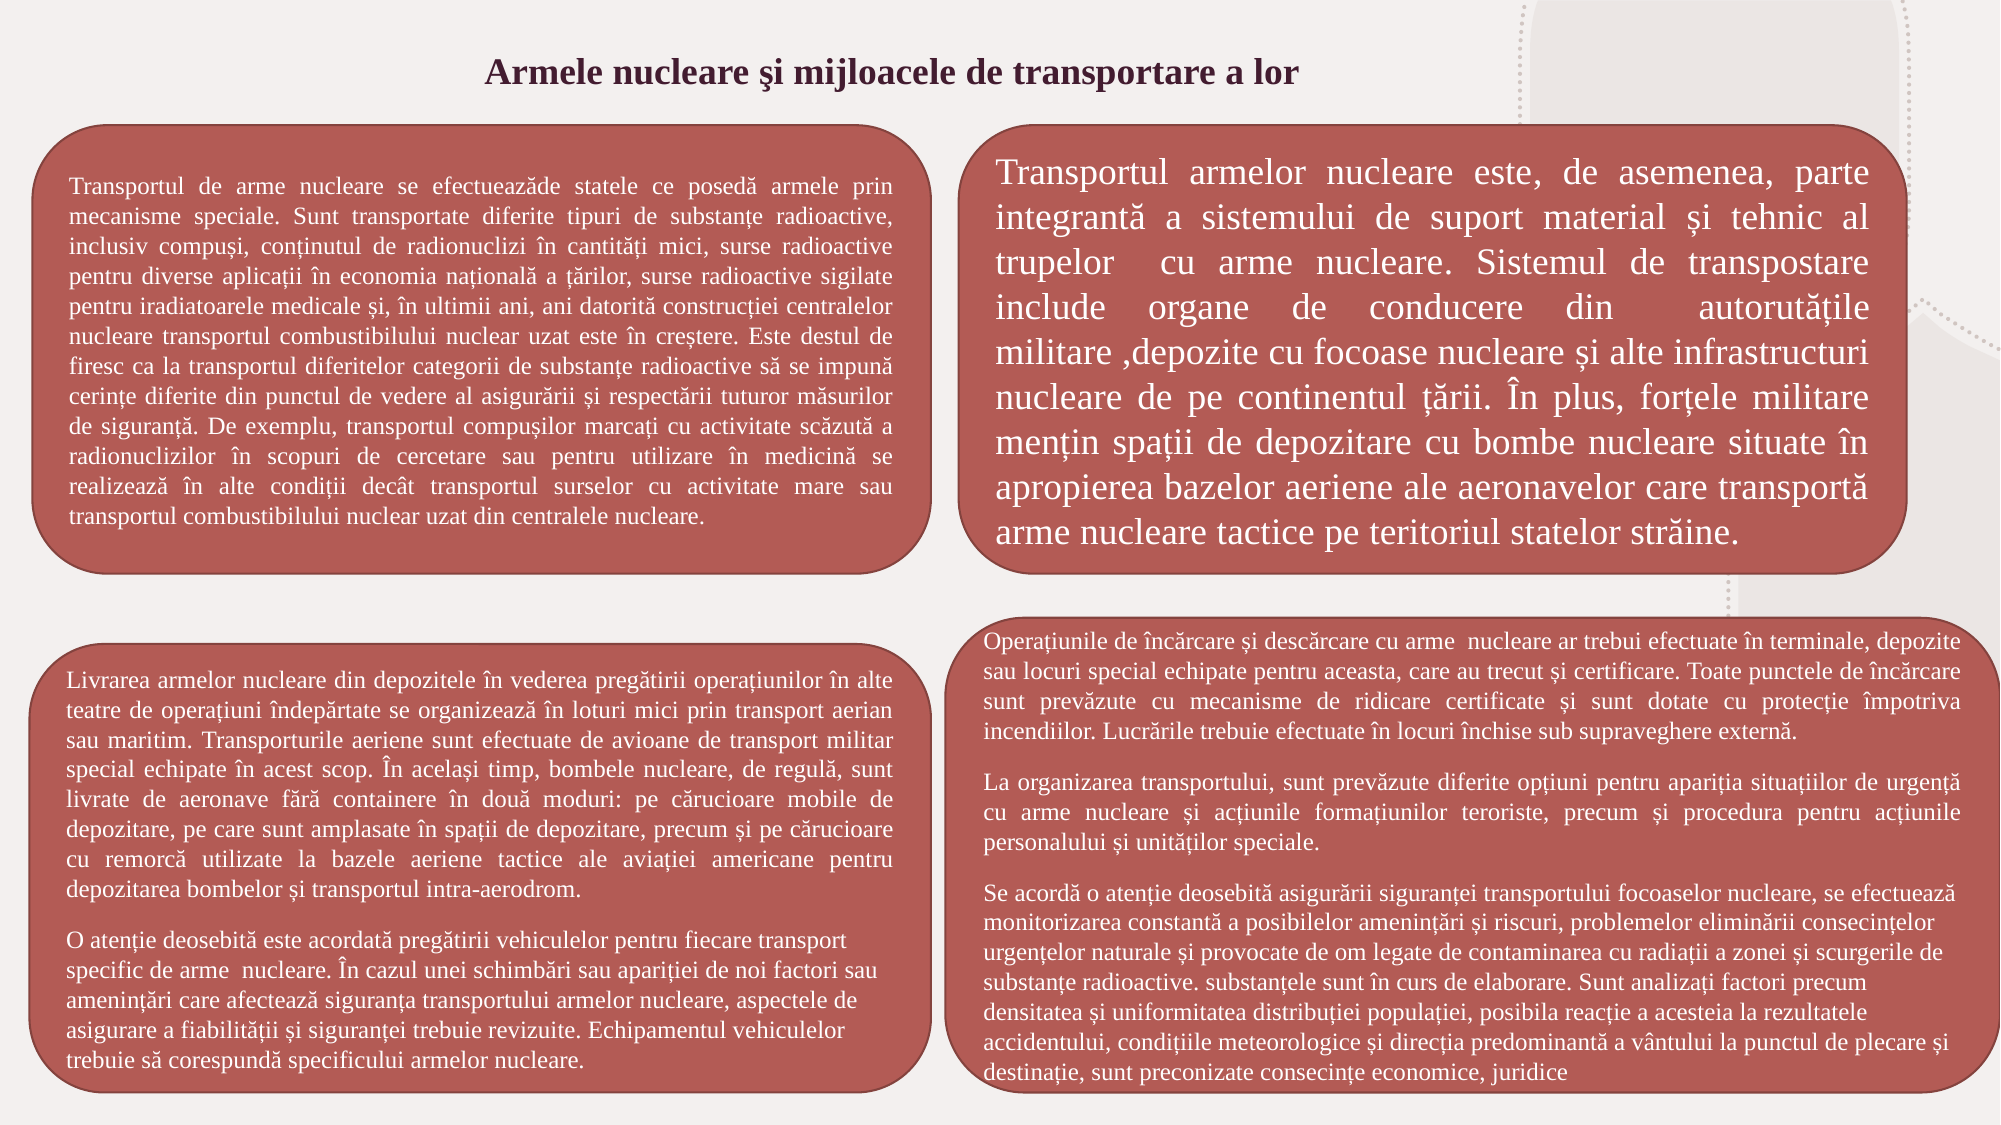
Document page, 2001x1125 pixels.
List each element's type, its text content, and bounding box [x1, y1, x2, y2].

text_box Transportul de arme nucleare se efectueazăde statele ce posedă armele prin mecanisme speciale. Sunt transportate diferite tipuri de substanțe radioactive, inclusiv compuși, conținutul de radionuclizi în cantități mici, surse radioactive pentru diverse aplicații în economia națională a țărilor, surse radioactive sigilate pentru iradiatoarele medicale și, în ultimii ani, ani datorită construcției centralelor nucleare transportul combustibilului nuclear uzat este în creștere. Este destul de firesc ca la transportul diferitelor categorii de substanțe radioactive să se impună cerințe diferite din punctul de vedere al asigurării și respectării tuturor măsurilor de siguranță. De exemplu, transportul compușilor marcați cu activitate scăzută a radionuclizilor în scopuri de cercetare sau pentru utilizare în medicină se realizează în alte condiții decât transportul surselor cu activitate mare sau transportul combustibilului nuclear uzat din centralele nucleare. [31, 124, 932, 575]
title Armele nucleare şi mijloacele de transportare a lor [469, 0, 1959, 158]
text_box Livrarea armelor nucleare din depozitele în vederea pregătirii operațiunilor în alte teatre de operațiuni îndepărtate se organizează în loturi mici prin transport aerian sau maritim. Transporturile aeriene sunt efectuate de avioane de transport militar special echipate în acest scop. În același timp, bombele nucleare, de regulă, sunt livrate de aeronave fără containere în două moduri: pe cărucioare mobile de depozitare, pe care sunt amplasate în spații de depozitare, precum și pe cărucioare cu remorcă utilizate la bazele aeriene tactice ale aviației americane pentru depozitarea bombelor și transportul intra-aerodrom. O atenție deosebită este acordată pregătirii vehiculelor pentru fiecare transport specific de arme nucleare. În cazul unei schimbări sau apariției de noi factori sau amenințări care afectează siguranța transportului armelor nucleare, aspectele de asigurare a fiabilității și siguranței trebuie revizuite. Echipamentul vehiculelor trebuie să corespundă specificului armelor nucleare. [28, 642, 932, 1094]
text_box Transportul armelor nucleare este, de asemenea, parte integrantă a sistemului de suport material și tehnic al trupelor cu arme nucleare. Sistemul de transpostare include organe de conducere din autorutățile militare ,depozite cu focoase nucleare și alte infrastructuri nucleare de pe continentul țării. În plus, forțele militare mențin spații de depozitare cu bombe nucleare situate în apropierea bazelor aeriene ale aeronavelor care transportă arme nucleare tactice pe teritoriul statelor străine. [957, 124, 1908, 575]
text_box Operațiunile de încărcare și descărcare cu arme nucleare ar trebui efectuate în terminale, depozite sau locuri special echipate pentru aceasta, care au trecut și certificare. Toate punctele de încărcare sunt prevăzute cu mecanisme de ridicare certificate și sunt dotate cu protecție împotriva incendiilor. Lucrările trebuie efectuate în locuri închise sub supraveghere externă. La organizarea transportului, sunt prevăzute diferite opțiuni pentru apariția situațiilor de urgență cu arme nucleare și acțiunile formațiunilor teroriste, precum și procedura pentru acțiunile personalului și unităților speciale. Se acordă o atenție deosebită asigurării siguranței transportului focoaselor nucleare, se efectuează monitorizarea constantă a posibilelor amenințări și riscuri, problemelor eliminării consecințelor urgențelor naturale și provocate de om legate de contaminarea cu radiații a zonei și scurgerile de substanțe radioactive. substanțele sunt în curs de elaborare. Sunt analizați factori precum densitatea și uniformitatea distribuției populației, posibila reacție a acesteia la rezultatele accidentului, condițiile meteorologice și direcția predominantă a vântului la punctul de plecare și destinație, sunt preconizate consecințe economice, juridice [944, 616, 2000, 1094]
